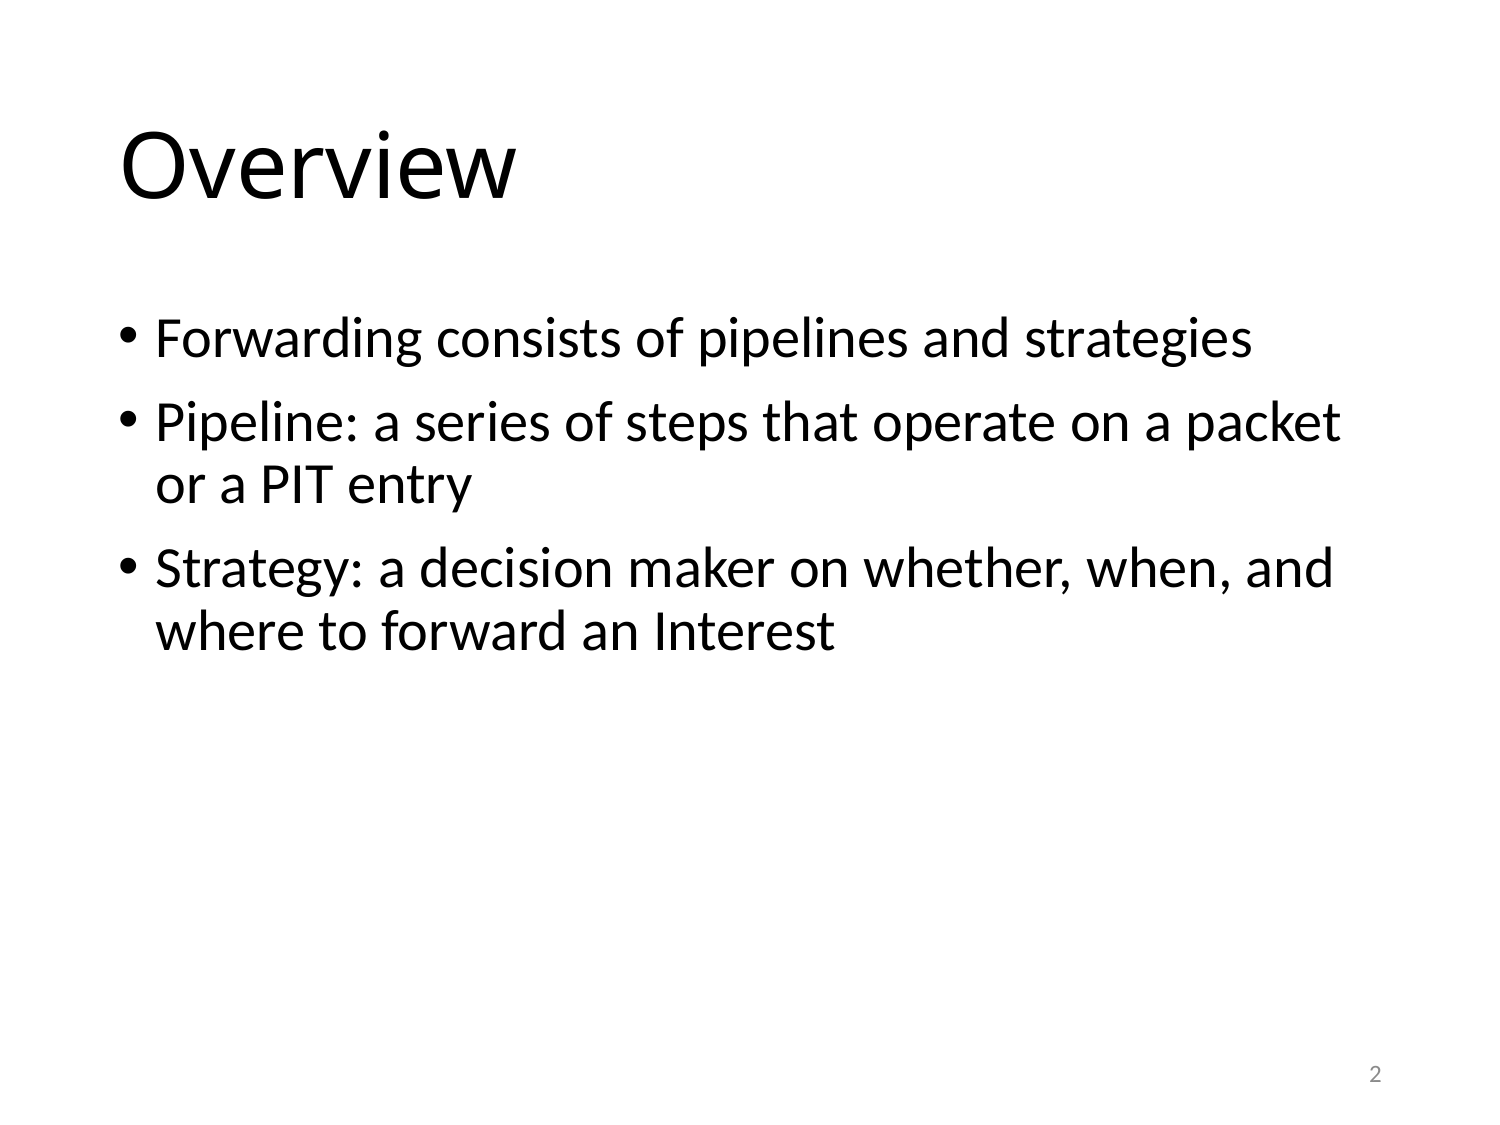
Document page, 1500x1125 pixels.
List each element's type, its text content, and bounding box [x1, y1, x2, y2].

title Overview [103, 59, 1397, 278]
slide_number 2 [1059, 1042, 1397, 1103]
list Forwarding consists of pipelines and strategies Pipeline: a series of steps that operate on a packet or a PIT entry Strategy: a decision maker on whether, when, and where to forward an Interest [103, 299, 1397, 1014]
